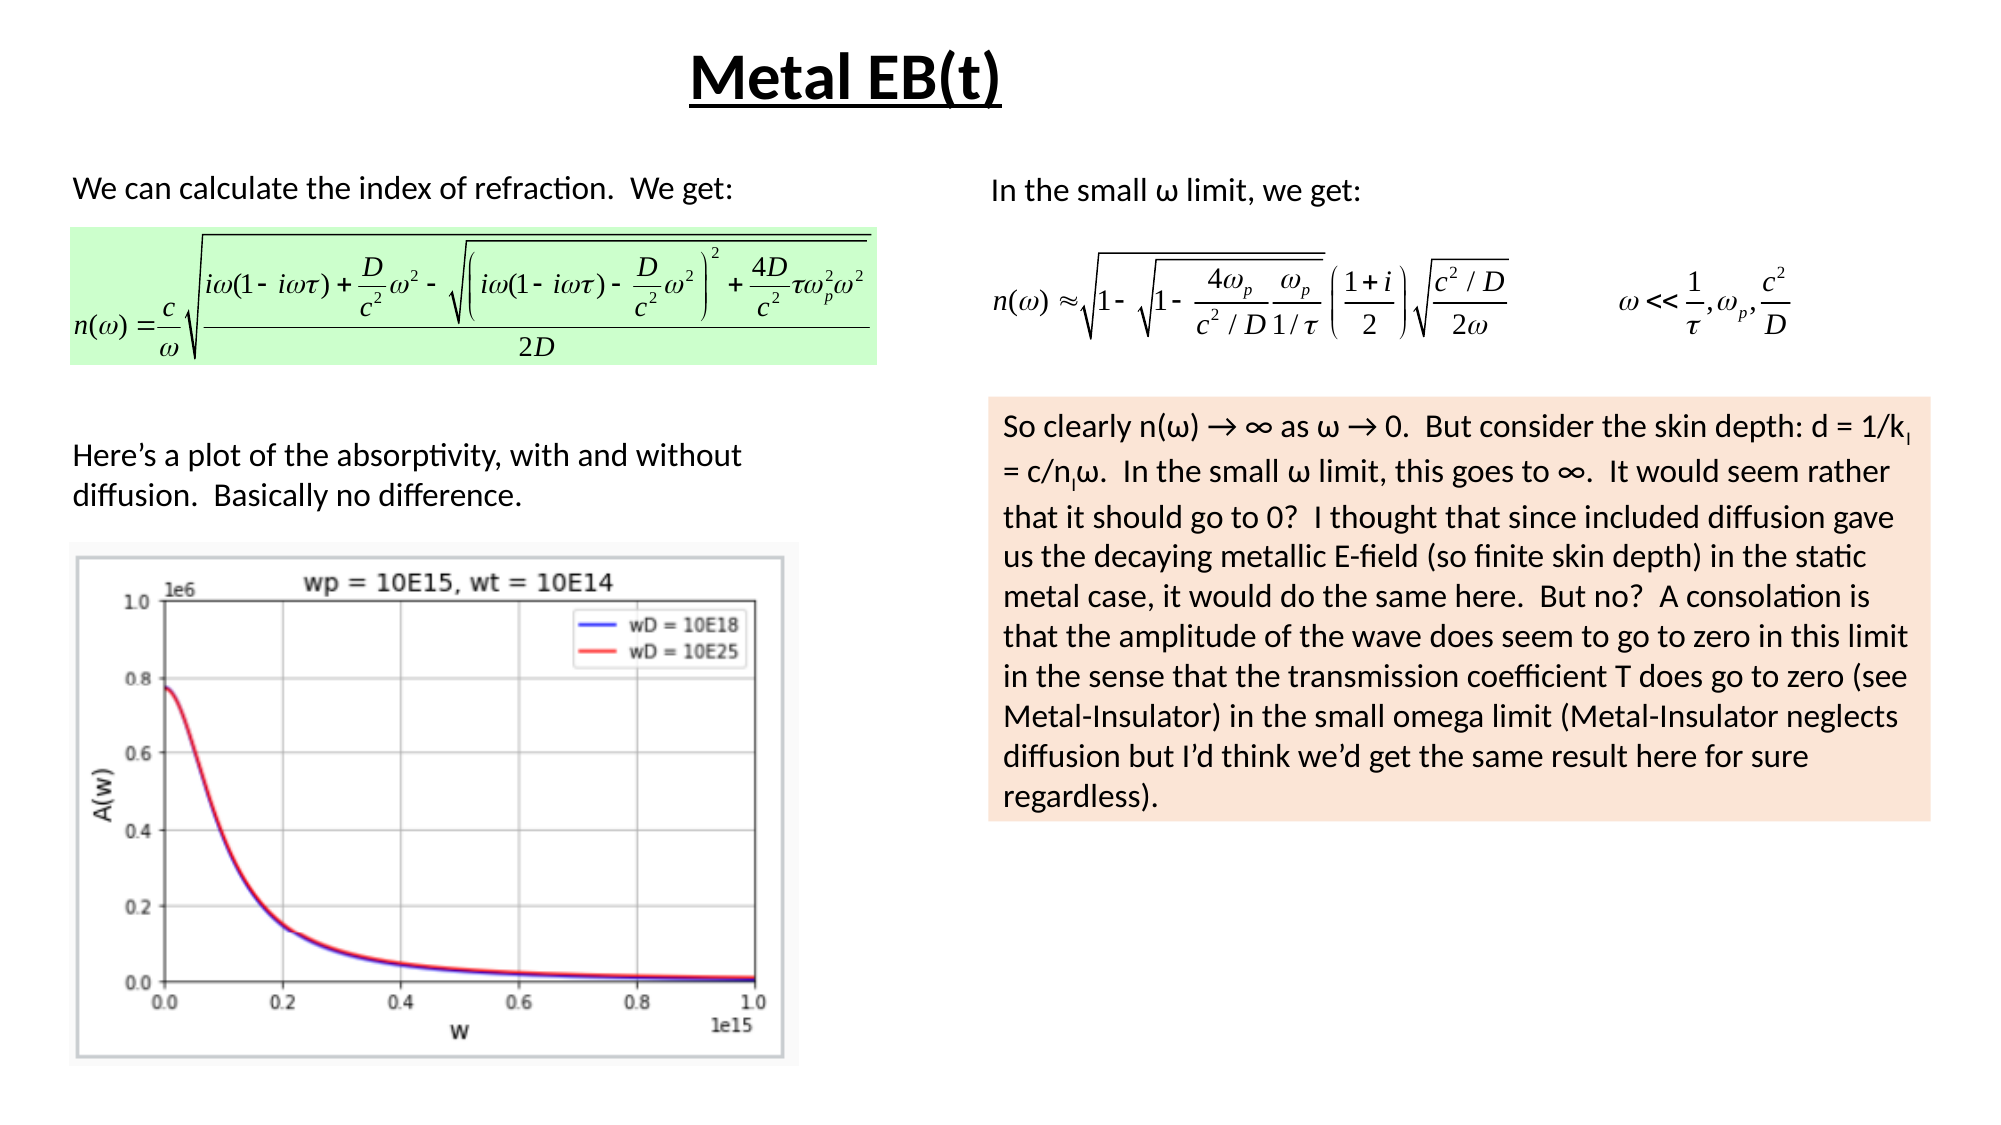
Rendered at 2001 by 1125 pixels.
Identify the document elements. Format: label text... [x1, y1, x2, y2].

text_box Here’s a plot of the absorptivity, with and without diffusion. Basically no difference. [57, 425, 767, 521]
picture [69, 542, 799, 1066]
text_box We can calculate the index of refraction. We get: [57, 159, 835, 214]
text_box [69, 227, 878, 365]
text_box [988, 246, 1797, 346]
text_box So clearly n(ω) → ∞ as ω → 0. But consider the skin depth: d = 1/kI = c/nIω. In the small ω limit, this goes to ∞. It would seem rather that it should go to 0? I thought that since included diffusion gave us the decaying metallic E-field (so finite skin depth) in the static metal case, it would do the same here. But no? A consolation is that the amplitude of the wave does seem to go to zero in this limit in the sense that the transmission coefficient T does go to zero (see Metal-Insulator) in the small omega limit (Metal-Insulator neglects diffusion but I’d think we’d get the same result here for sure regardless). [988, 396, 1931, 822]
text_box In the small ω limit, we get: [976, 161, 1754, 216]
text_box Metal EB(t) [674, 34, 1020, 148]
